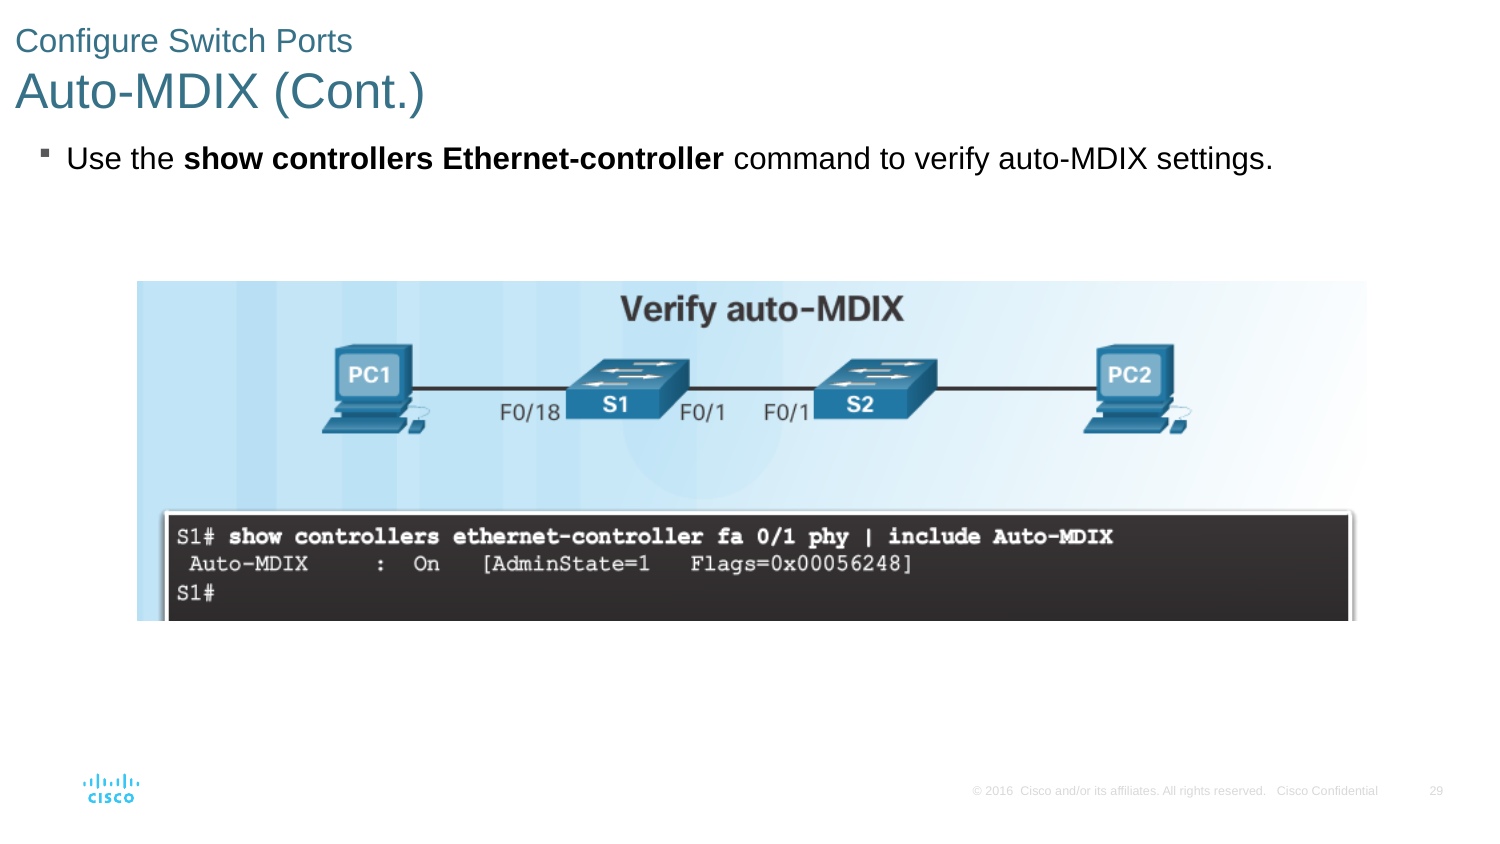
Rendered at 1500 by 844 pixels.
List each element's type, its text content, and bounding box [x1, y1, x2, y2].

list Use the show controllers Ethernet-controller command to verify auto-MDIX settings. [23, 131, 1476, 813]
picture [137, 281, 1368, 621]
title Configure Switch Ports Auto-MDIX (Cont.) [0, 6, 1500, 131]
